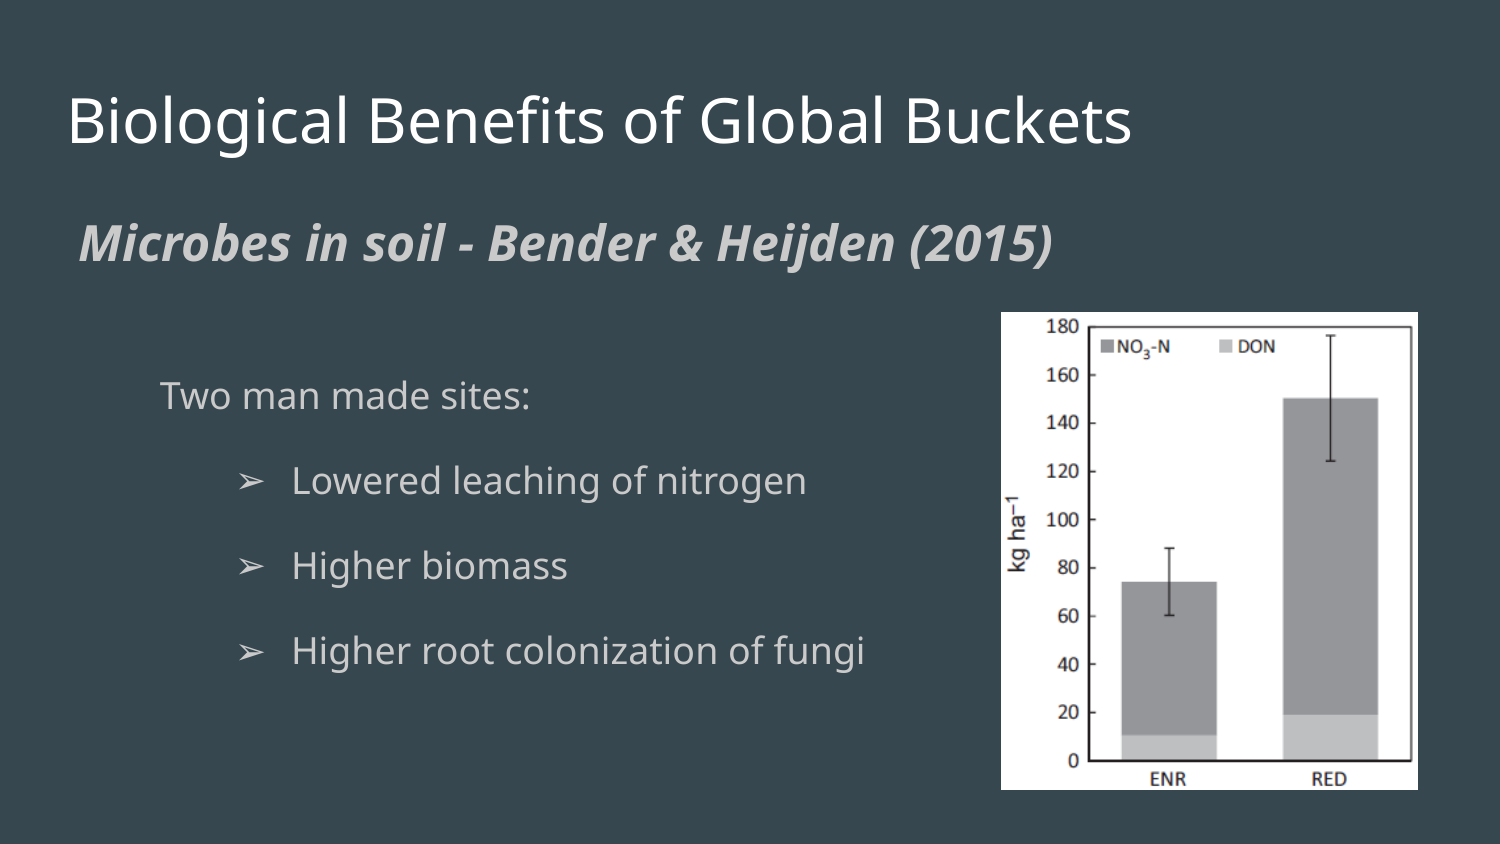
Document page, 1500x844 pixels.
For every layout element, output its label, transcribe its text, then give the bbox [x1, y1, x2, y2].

picture [1001, 312, 1419, 790]
list Microbes in soil - Bender & Heijden (2015) Two man made sites: Lowered leaching of nitrogen Higher biomass Higher root colonization of fungi [51, 187, 1449, 749]
title Biological Benefits of Global Buckets [51, 65, 1449, 160]
